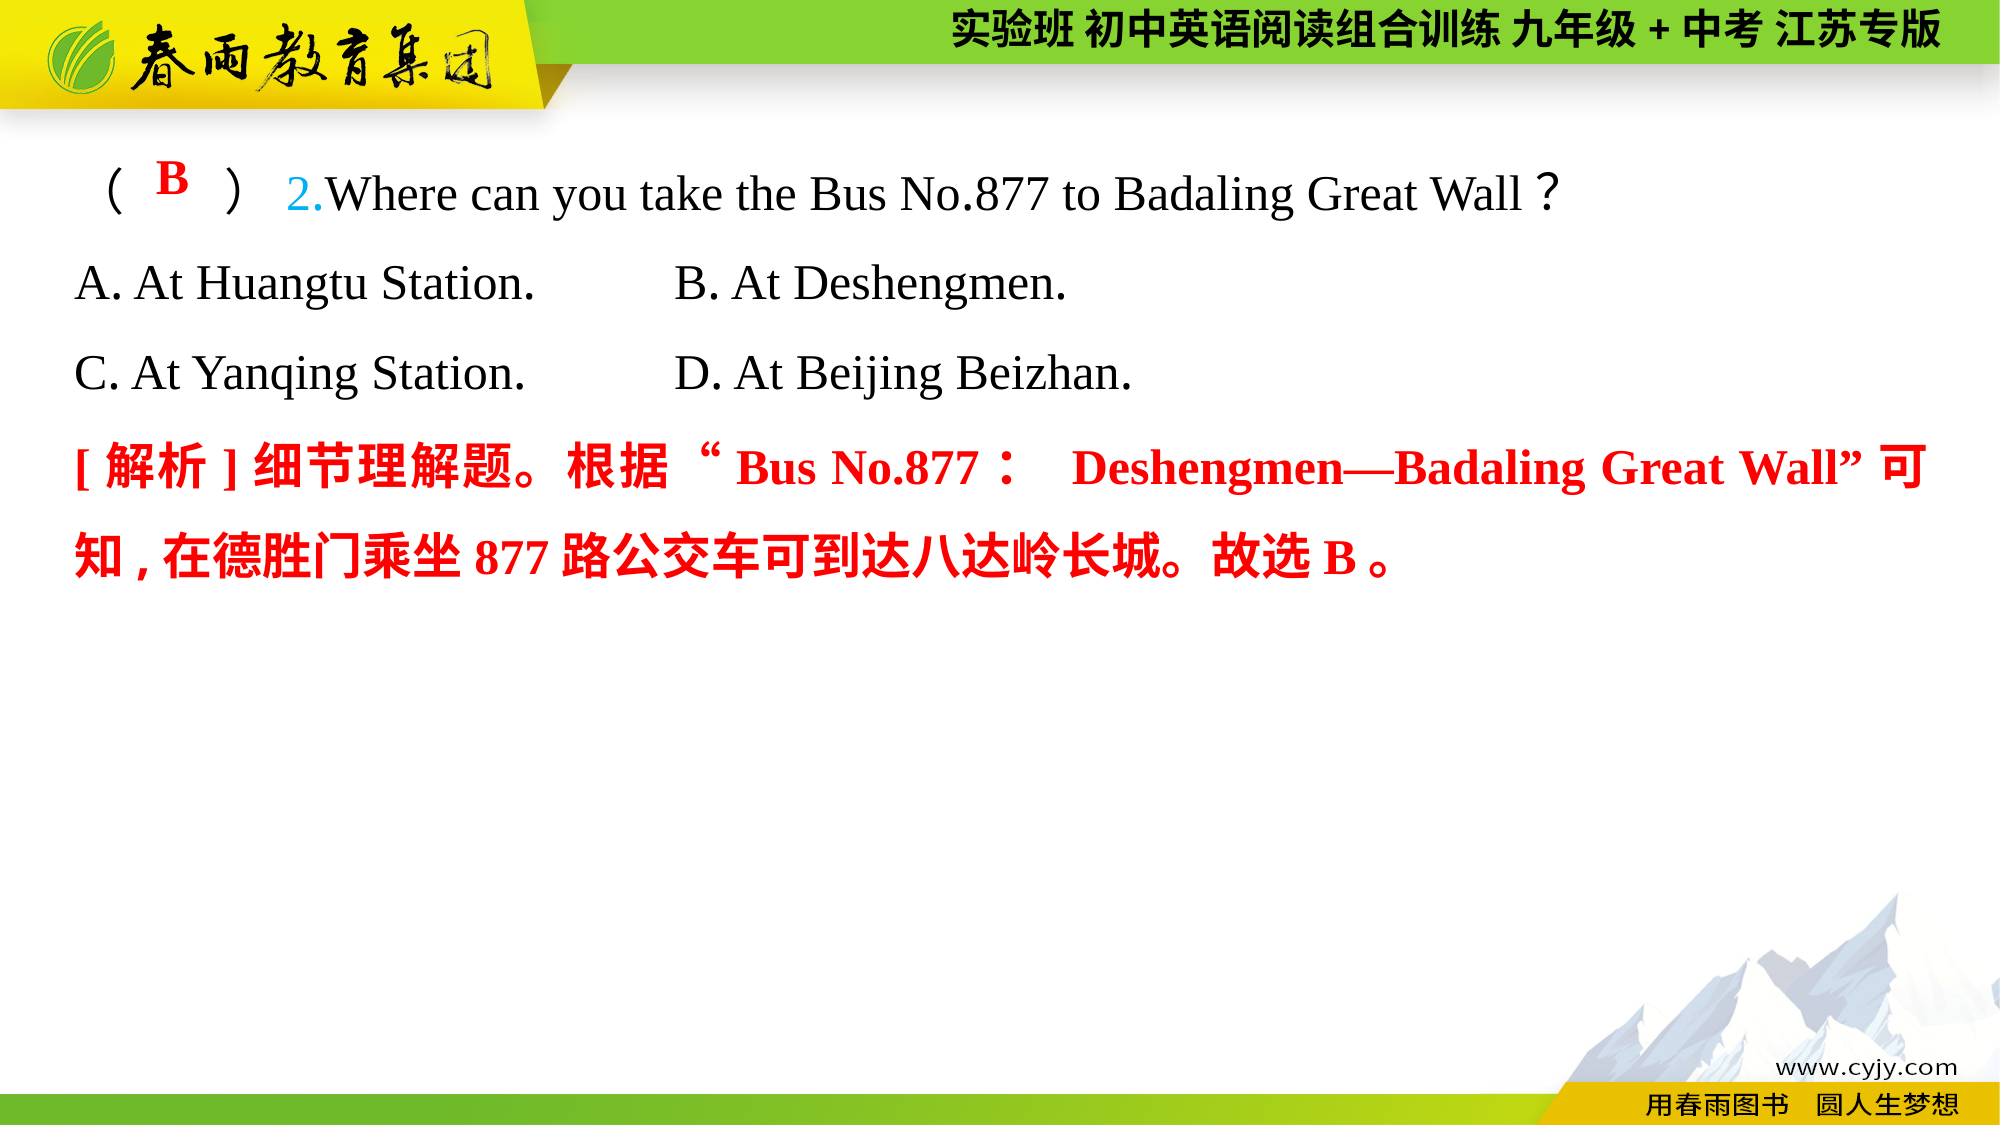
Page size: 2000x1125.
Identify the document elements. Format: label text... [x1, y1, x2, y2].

list （ ）2.Where can you take the Bus No.877 to Badaling Great Wall？ A. At Huangtu Station. B. At Deshengmen. C. At Yanqing Station. D. At Beijing Beizhan. [59, 122, 1944, 397]
picture [0, 0, 2000, 1125]
text_box [解析]细节理解题。根据“Bus No.877： Deshengmen—Badaling Great Wall”可知,在德胜门乘坐877路公交车可到达八达岭长城。故选B。 [59, 397, 1944, 593]
text_box B [141, 137, 205, 213]
